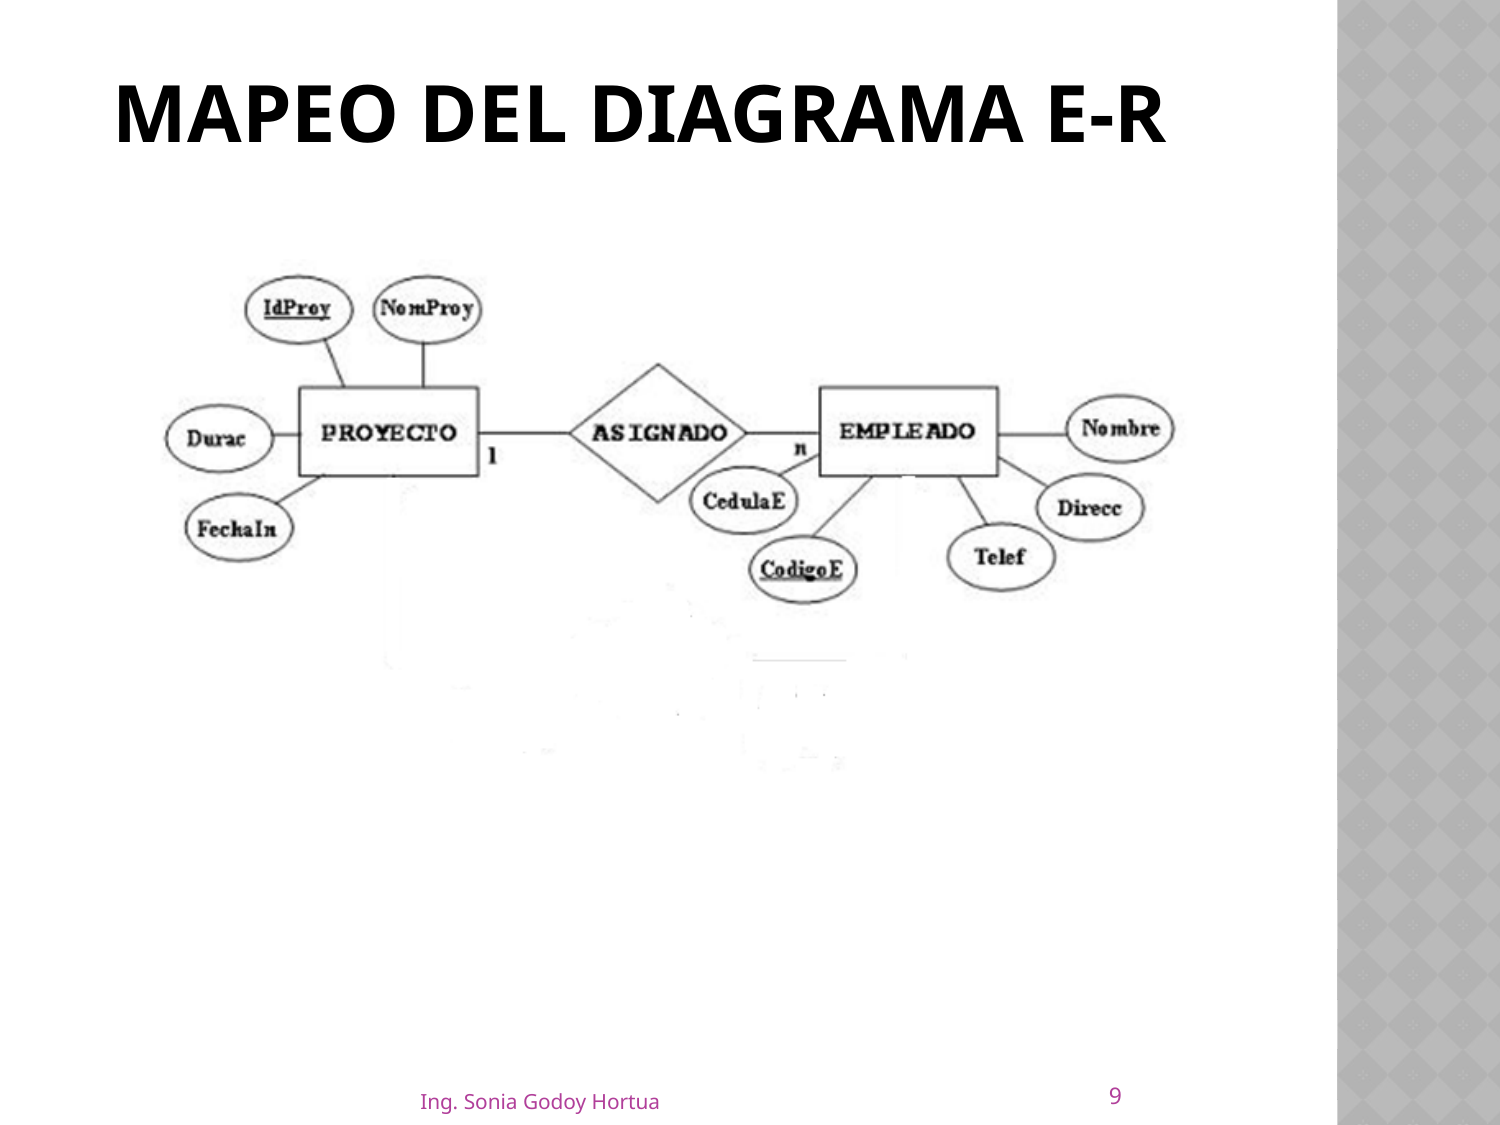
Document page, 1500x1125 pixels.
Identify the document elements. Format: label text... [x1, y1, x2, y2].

footer Ing. Sonia Godoy Hortua [75, 1075, 675, 1114]
slide_number 9 [1025, 1075, 1122, 1113]
picture [41, 257, 1302, 985]
title Mapeo del Diagrama E-R [105, 58, 1294, 158]
